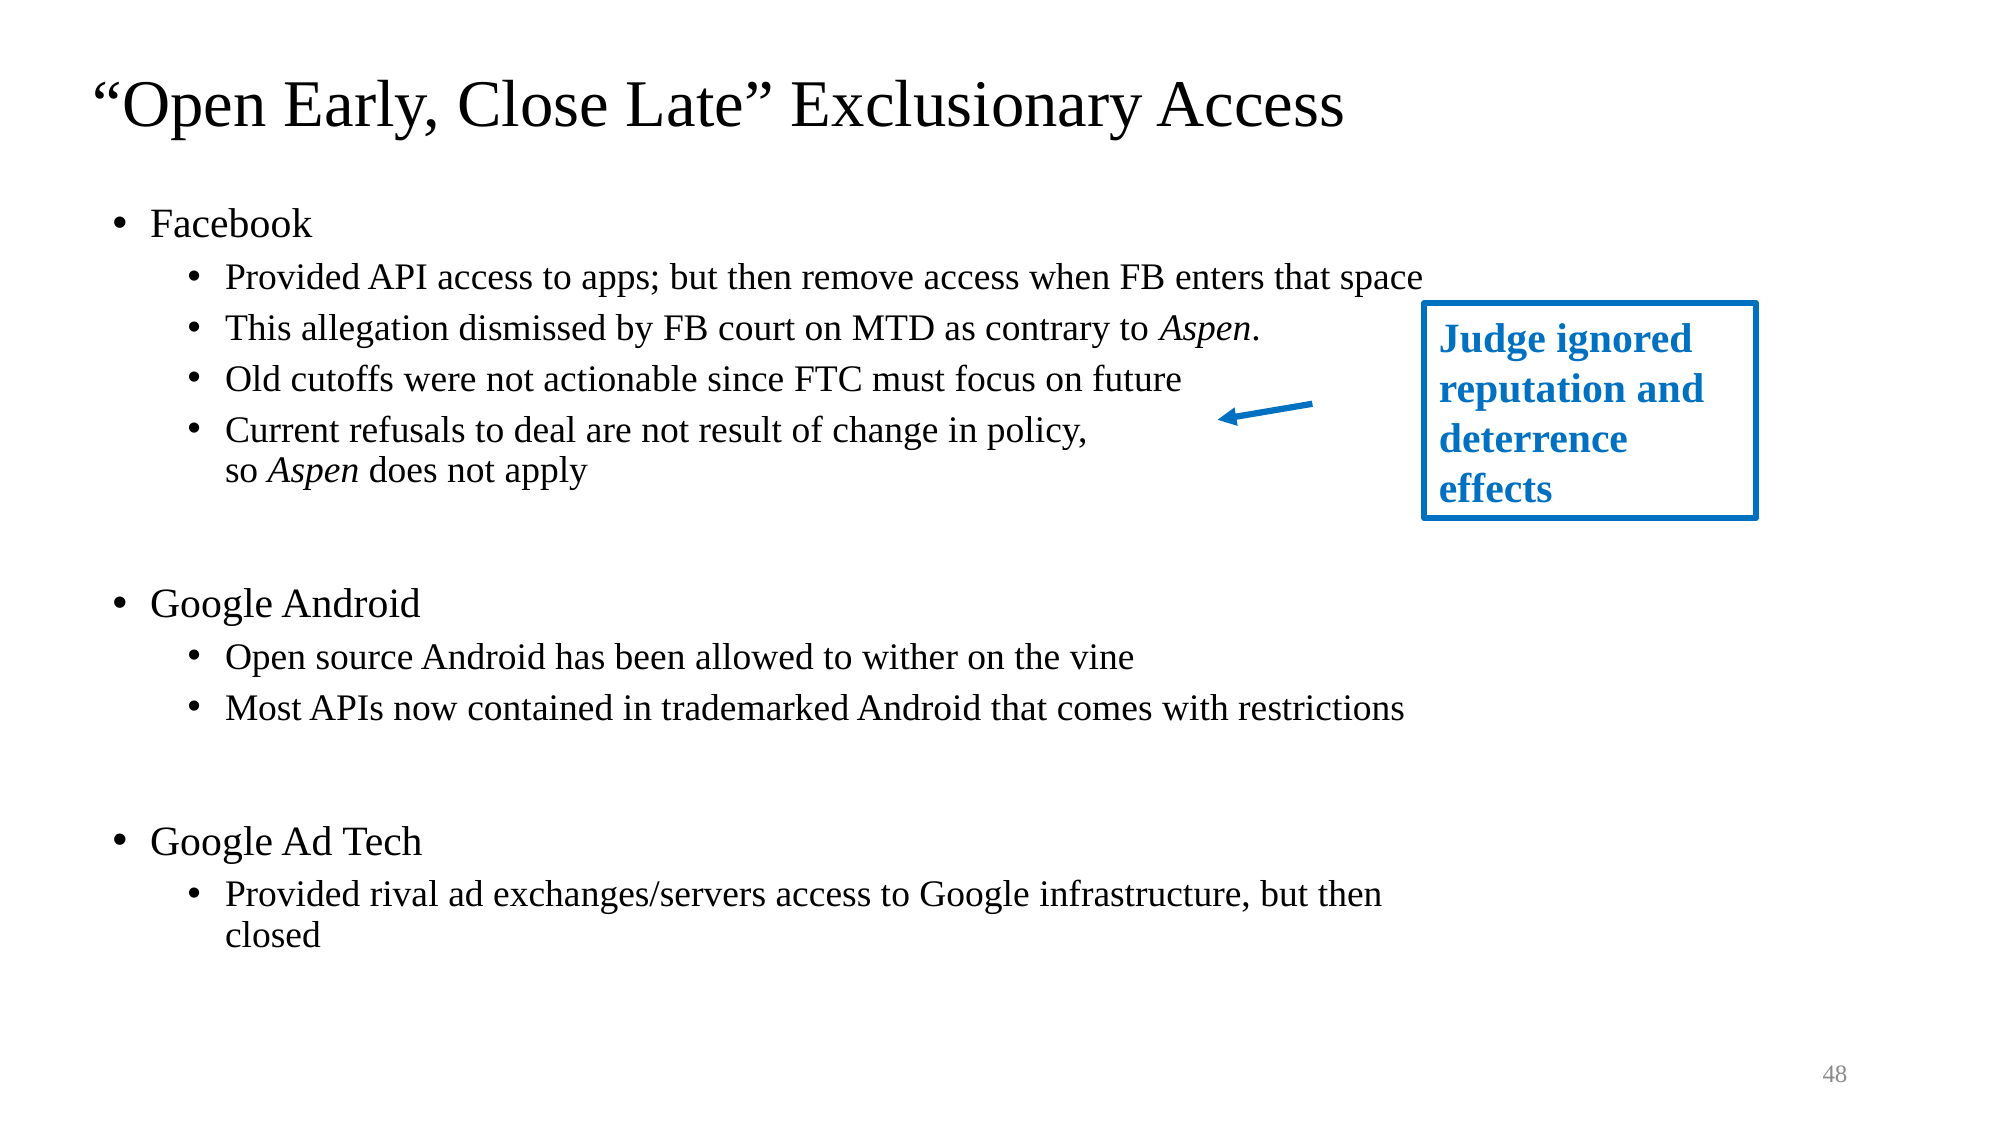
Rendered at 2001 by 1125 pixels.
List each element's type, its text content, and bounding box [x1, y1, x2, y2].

title “Open Early, Close Late” Exclusionary Access [77, 0, 1803, 214]
text_box Judge ignored reputation and deterrence effects [1424, 303, 1756, 518]
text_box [1217, 403, 1313, 420]
slide_number 48 [1412, 1042, 1863, 1103]
list Facebook Provided API access to apps; but then remove access when FB enters that space This allegation dismissed by FB court on MTD as contrary to Aspen. Old cutoffs were not actionable since FTC must focus on future Current refusals to deal are not result of change in policy, so Aspen does not apply Google Android Open source Android has been allowed to wither on the vine Most APIs now contained in trademarked Android that comes with restrictions Google Ad Tech Provided rival ad exchanges/servers access to Google infrastructure, but then closed [97, 194, 1490, 1073]
